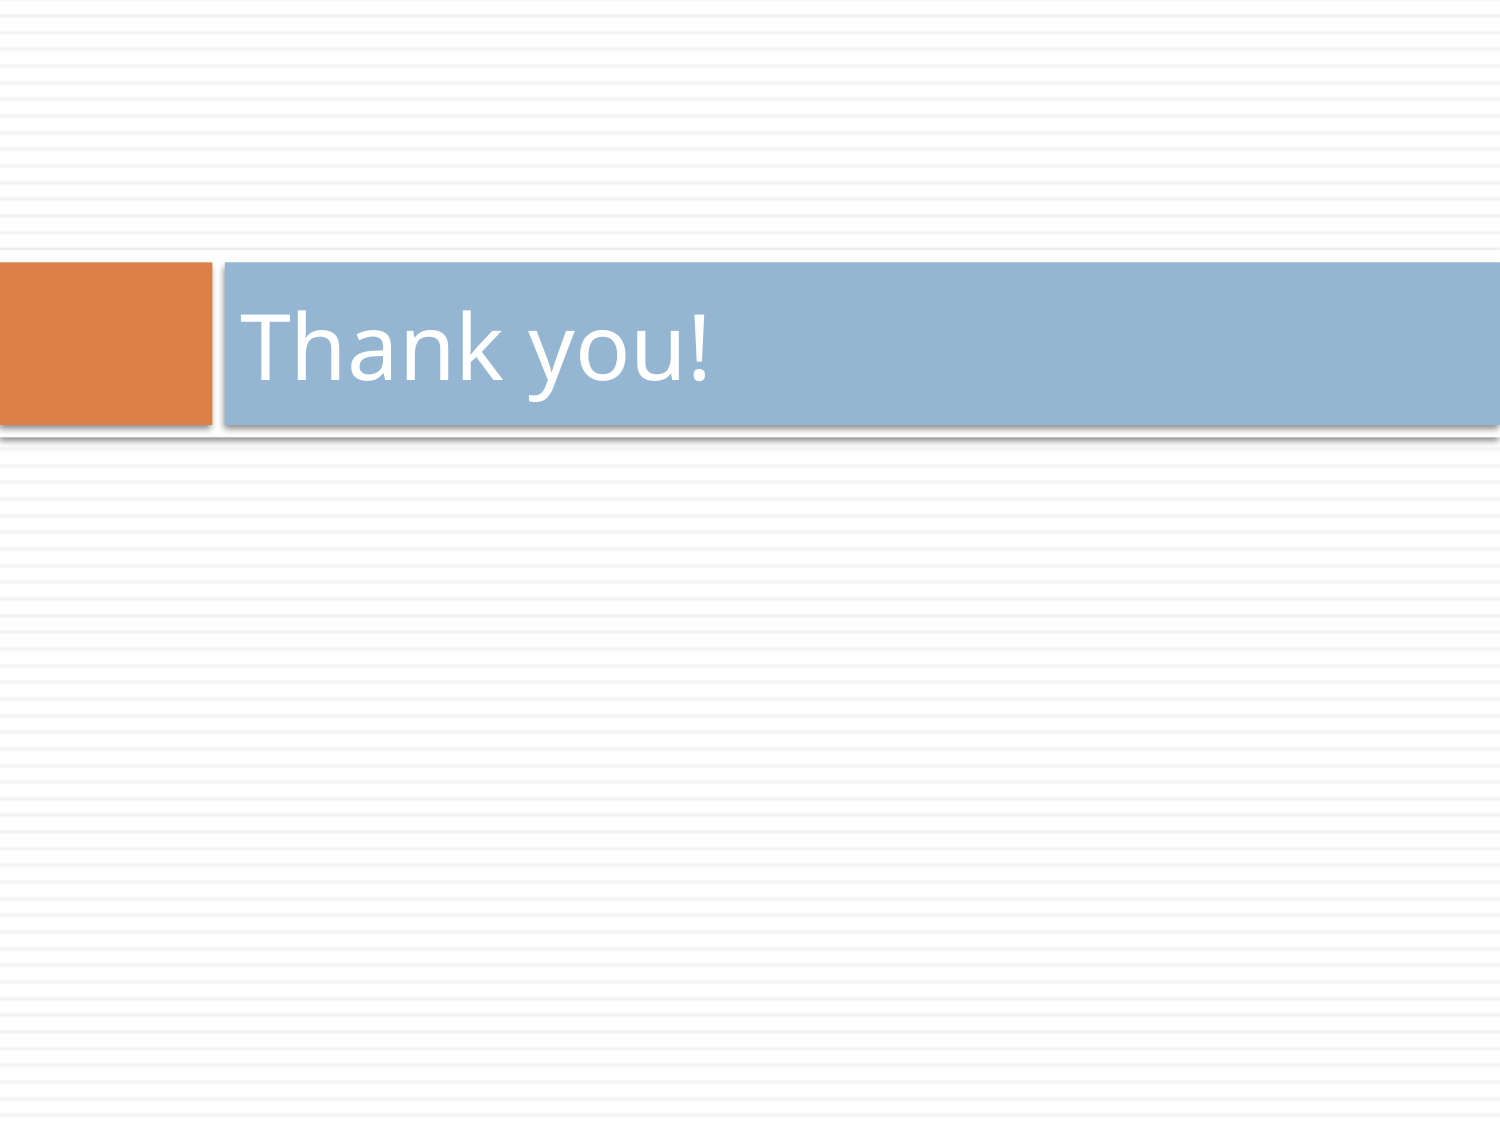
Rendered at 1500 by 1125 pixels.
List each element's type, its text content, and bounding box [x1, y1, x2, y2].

title Thank you! [224, 262, 1476, 426]
